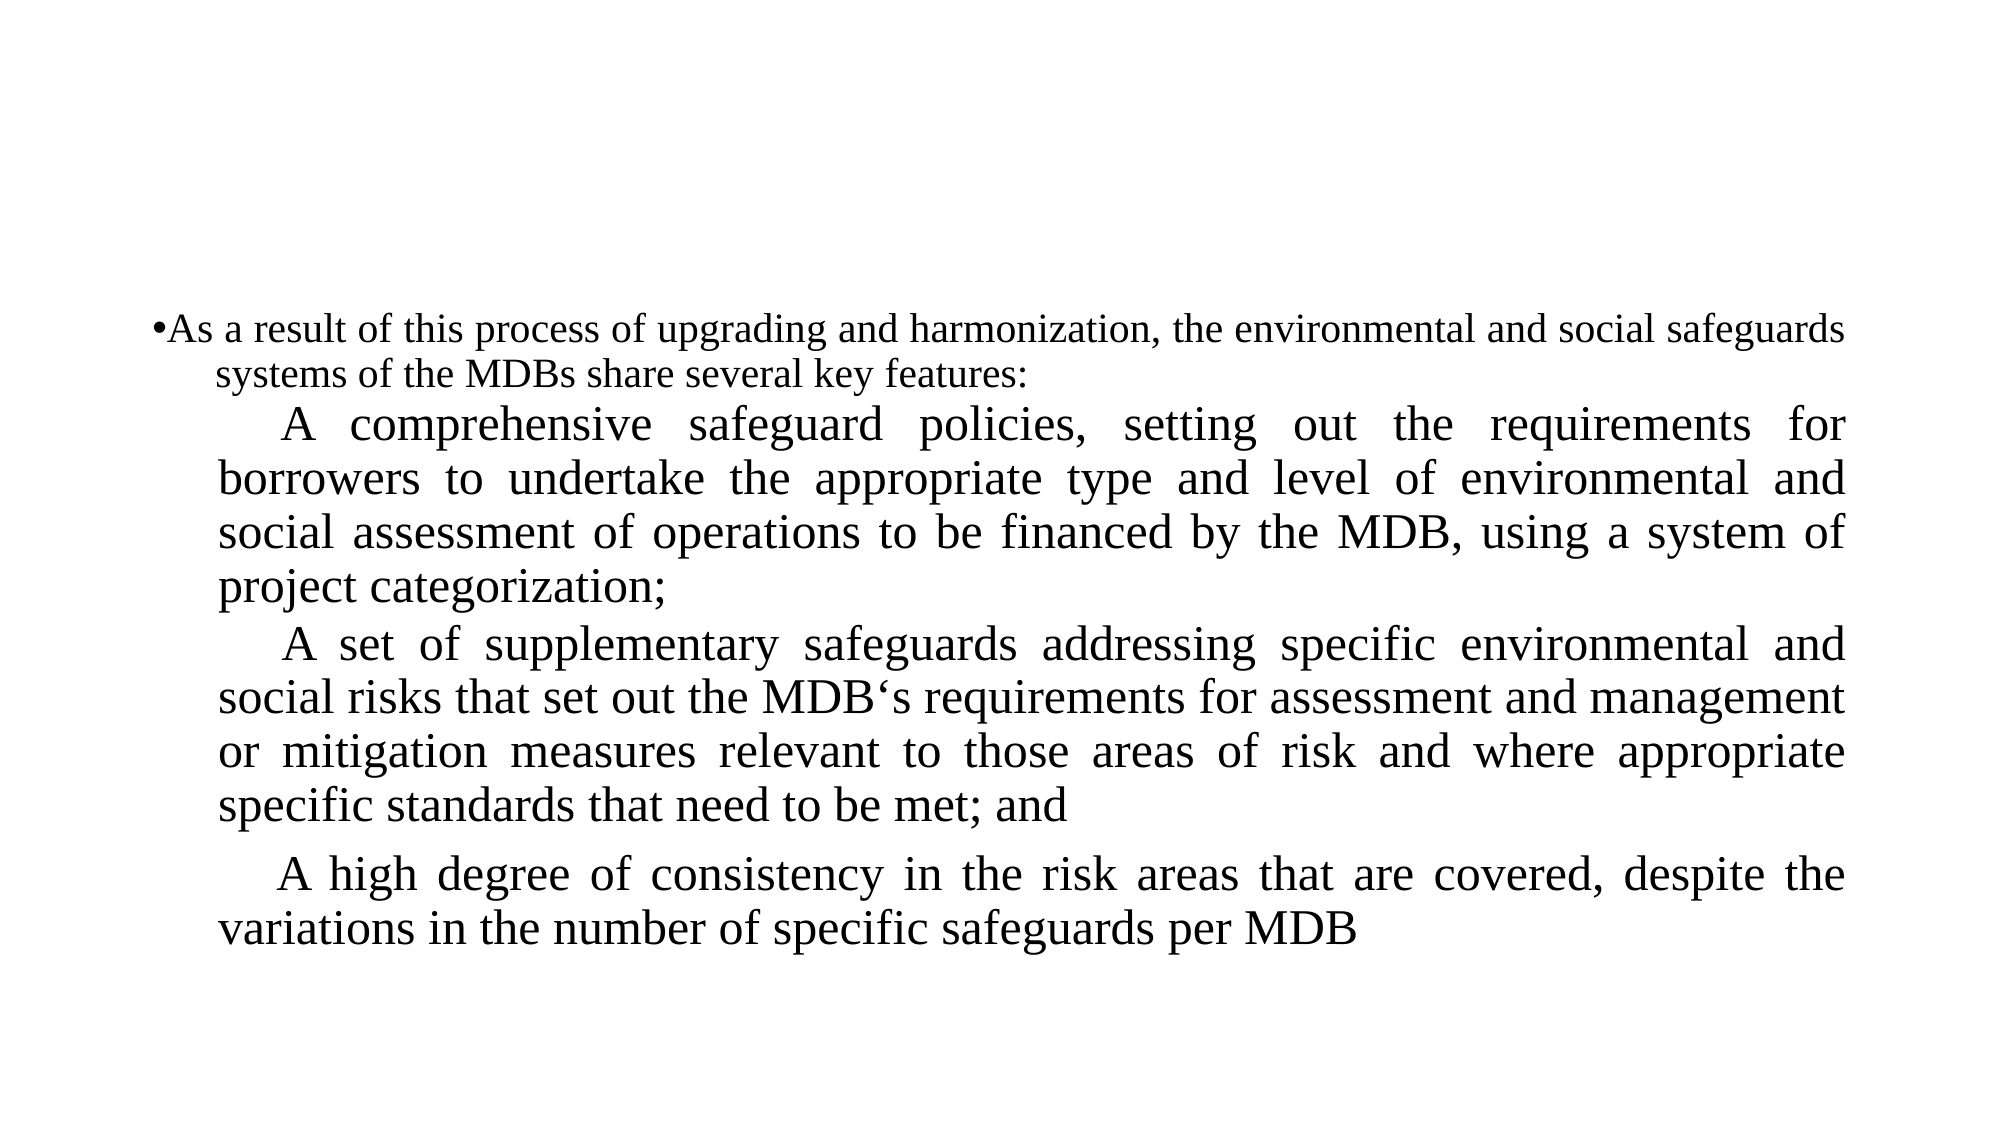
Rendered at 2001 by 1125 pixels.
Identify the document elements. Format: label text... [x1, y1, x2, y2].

list As a result of this process of upgrading and harmonization, the environmental and social safeguards systems of the MDBs share several key features:  A comprehensive safeguard policies, setting out the requirements for borrowers to undertake the appropriate type and level of environmental and social assessment of operations to be financed by the MDB, using a system of project categorization;  A set of supplementary safeguards addressing specific environmental and social risks that set out the MDB‘s requirements for assessment and management or mitigation measures relevant to those areas of risk and where appropriate specific standards that need to be met; and  A high degree of consistency in the risk areas that are covered, despite the variations in the number of specific safeguards per MDB [137, 299, 1863, 1014]
